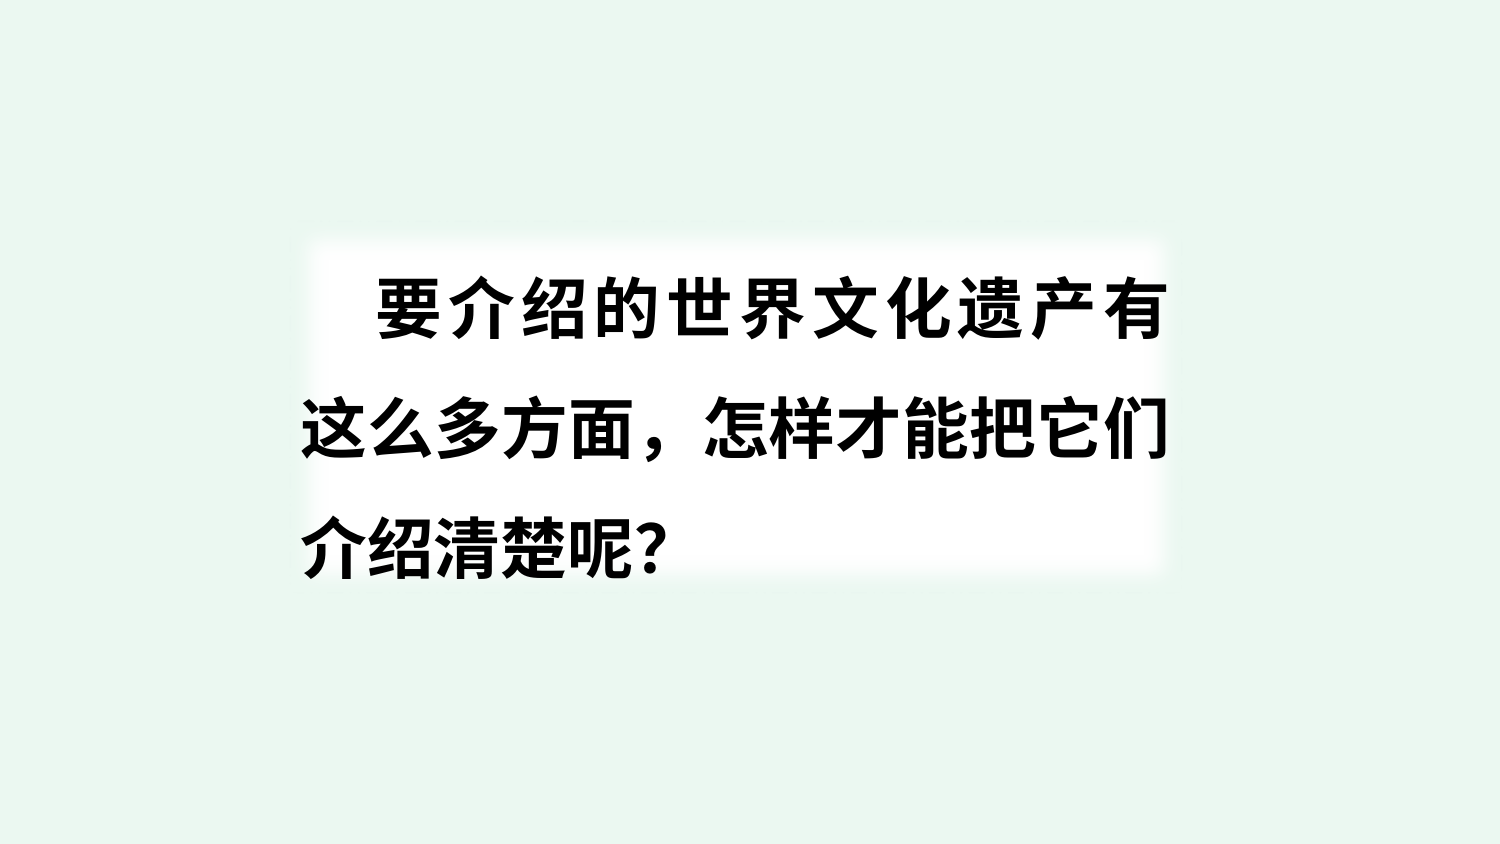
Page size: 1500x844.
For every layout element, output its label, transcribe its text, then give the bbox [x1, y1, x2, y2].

text_box 习作开头，我想通过神话故事引出要介绍的景点。 [320, 251, 1152, 563]
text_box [317, 248, 1155, 566]
text_box 要介绍的世界文化遗产有这么多方面，怎样才能把它们介绍清楚呢？ [325, 256, 1148, 559]
